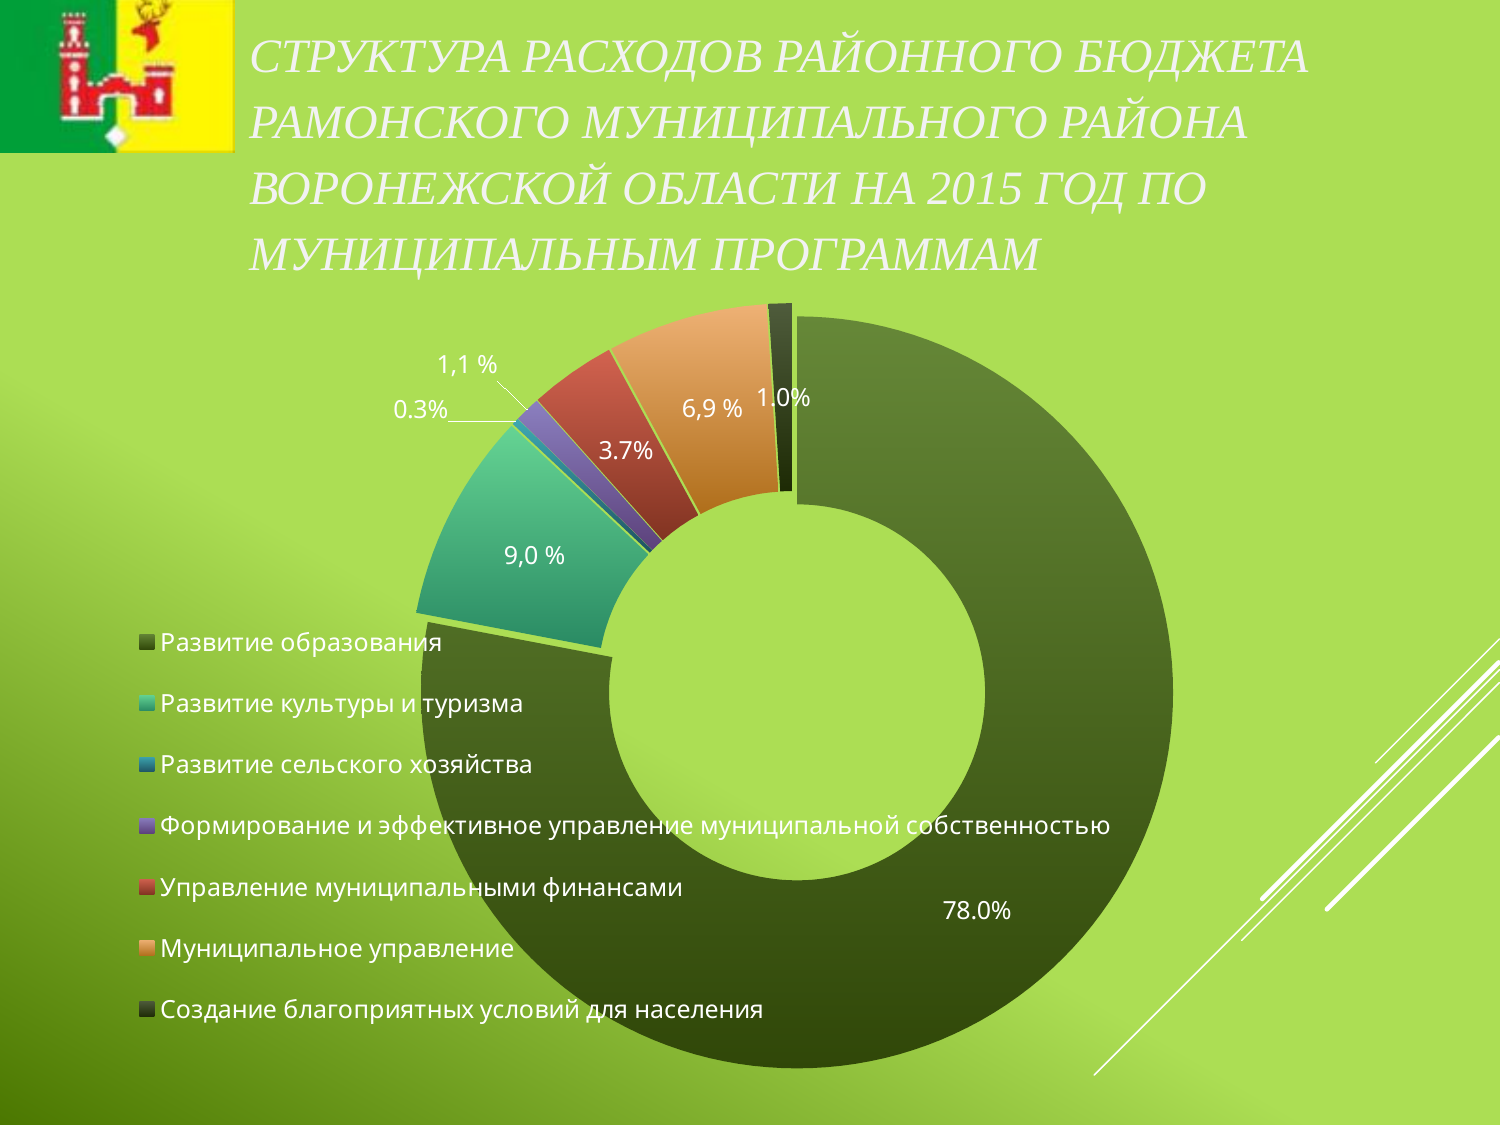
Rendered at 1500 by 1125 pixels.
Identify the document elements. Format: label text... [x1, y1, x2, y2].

text_box СТРУКТУРА РАСХОДОВ РАЙОННОГО БЮДЖЕТА РАМОНСКОГО МУНИЦИПАЛЬНОГО РАЙОНА ВОРОНЕЖСКОЙ ОБЛАСТИ НА 2015 ГОД ПО МУНИЦИПАЛЬНЫМ ПРОГРАММАМ [234, 8, 1500, 288]
chart [0, 301, 1424, 1083]
picture [0, 0, 235, 153]
